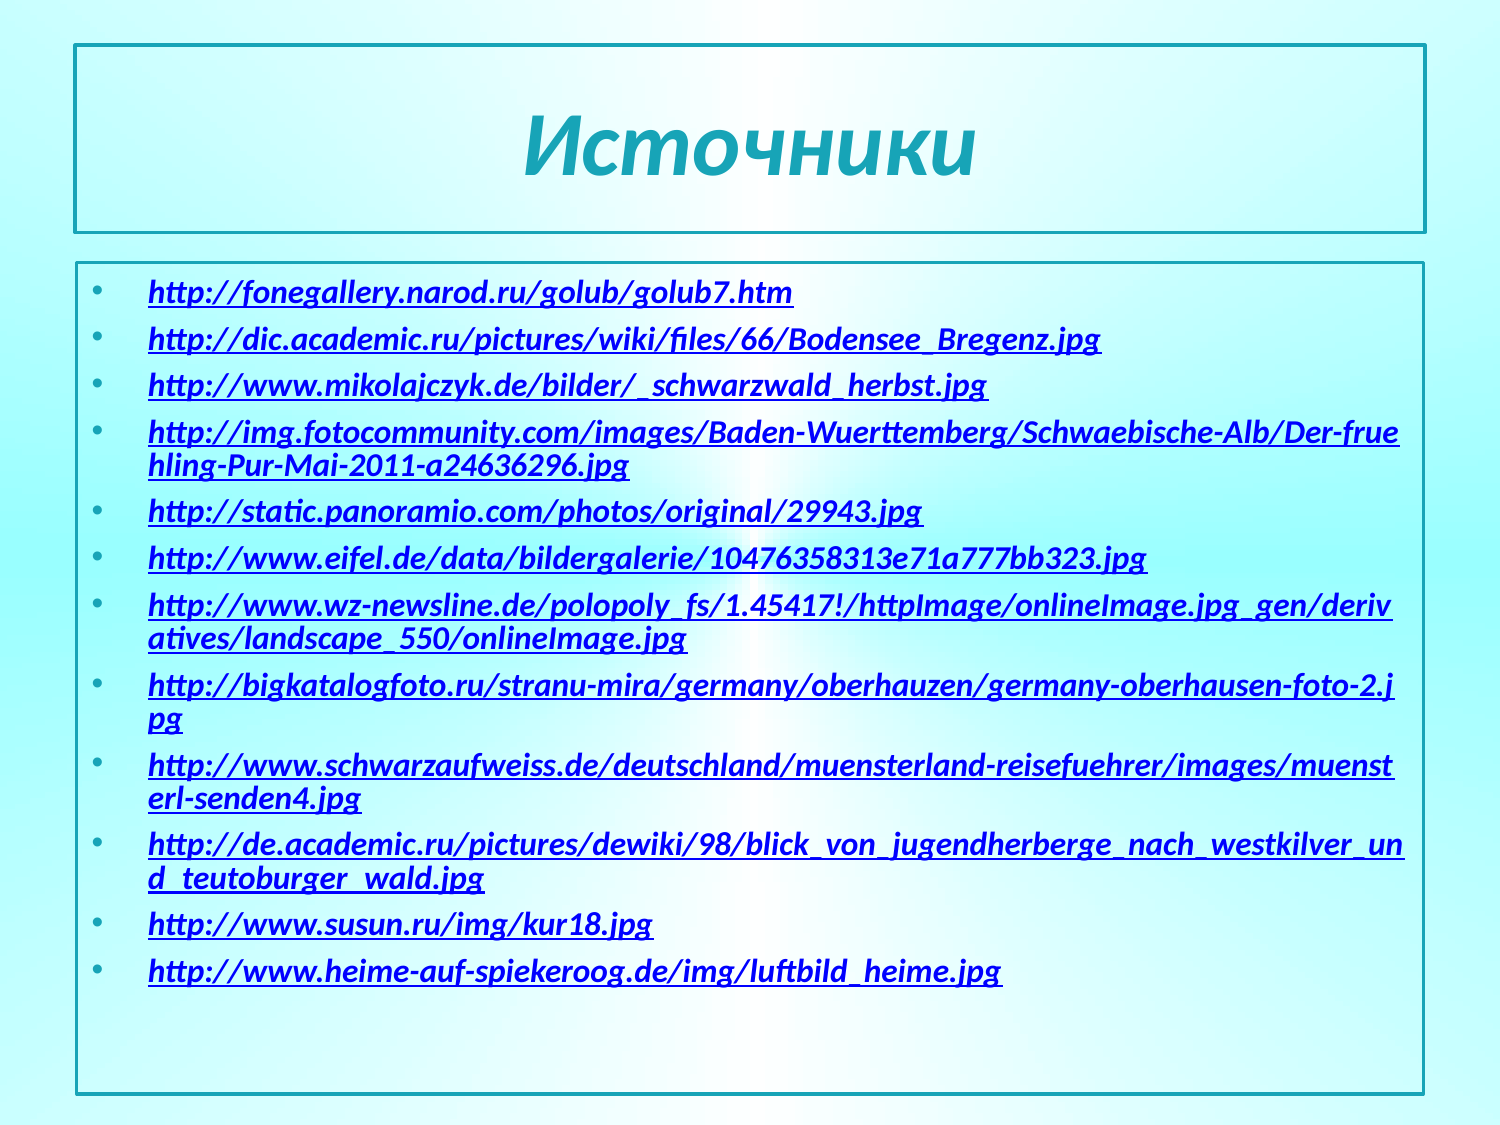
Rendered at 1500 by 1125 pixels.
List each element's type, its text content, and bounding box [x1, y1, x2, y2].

list http://fonegallery.narod.ru/golub/golub7.htm http://dic.academic.ru/pictures/wiki/files/66/Bodensee_Bregenz.jpg http://www.mikolajczyk.de/bilder/_schwarzwald_herbst.jpg http://img.fotocommunity.com/images/Baden-Wuerttemberg/Schwaebische-Alb/Der-fruehling-Pur-Mai-2011-a24636296.jpg http://static.panoramio.com/photos/original/29943.jpg http://www.eifel.de/data/bildergalerie/10476358313e71a777bb323.jpg http://www.wz-newsline.de/polopoly_fs/1.45417!/httpImage/onlineImage.jpg_gen/derivatives/landscape_550/onlineImage.jpg http://bigkatalogfoto.ru/stranu-mira/germany/oberhauzen/germany-oberhausen-foto-2.jpg http://www.schwarzaufweiss.de/deutschland/muensterland-reisefuehrer/images/muensterl-senden4.jpg http://de.academic.ru/pictures/dewiki/98/blick_von_jugendherberge_nach_westkilver_und_teutoburger_wald.jpg http://www.susun.ru/img/kur18.jpg http://www.heime-auf-spiekeroog.de/img/luftbild_heime.jpg [76, 262, 1424, 1094]
title Источники [75, 45, 1425, 233]
picture [0, 0, 1500, 1125]
